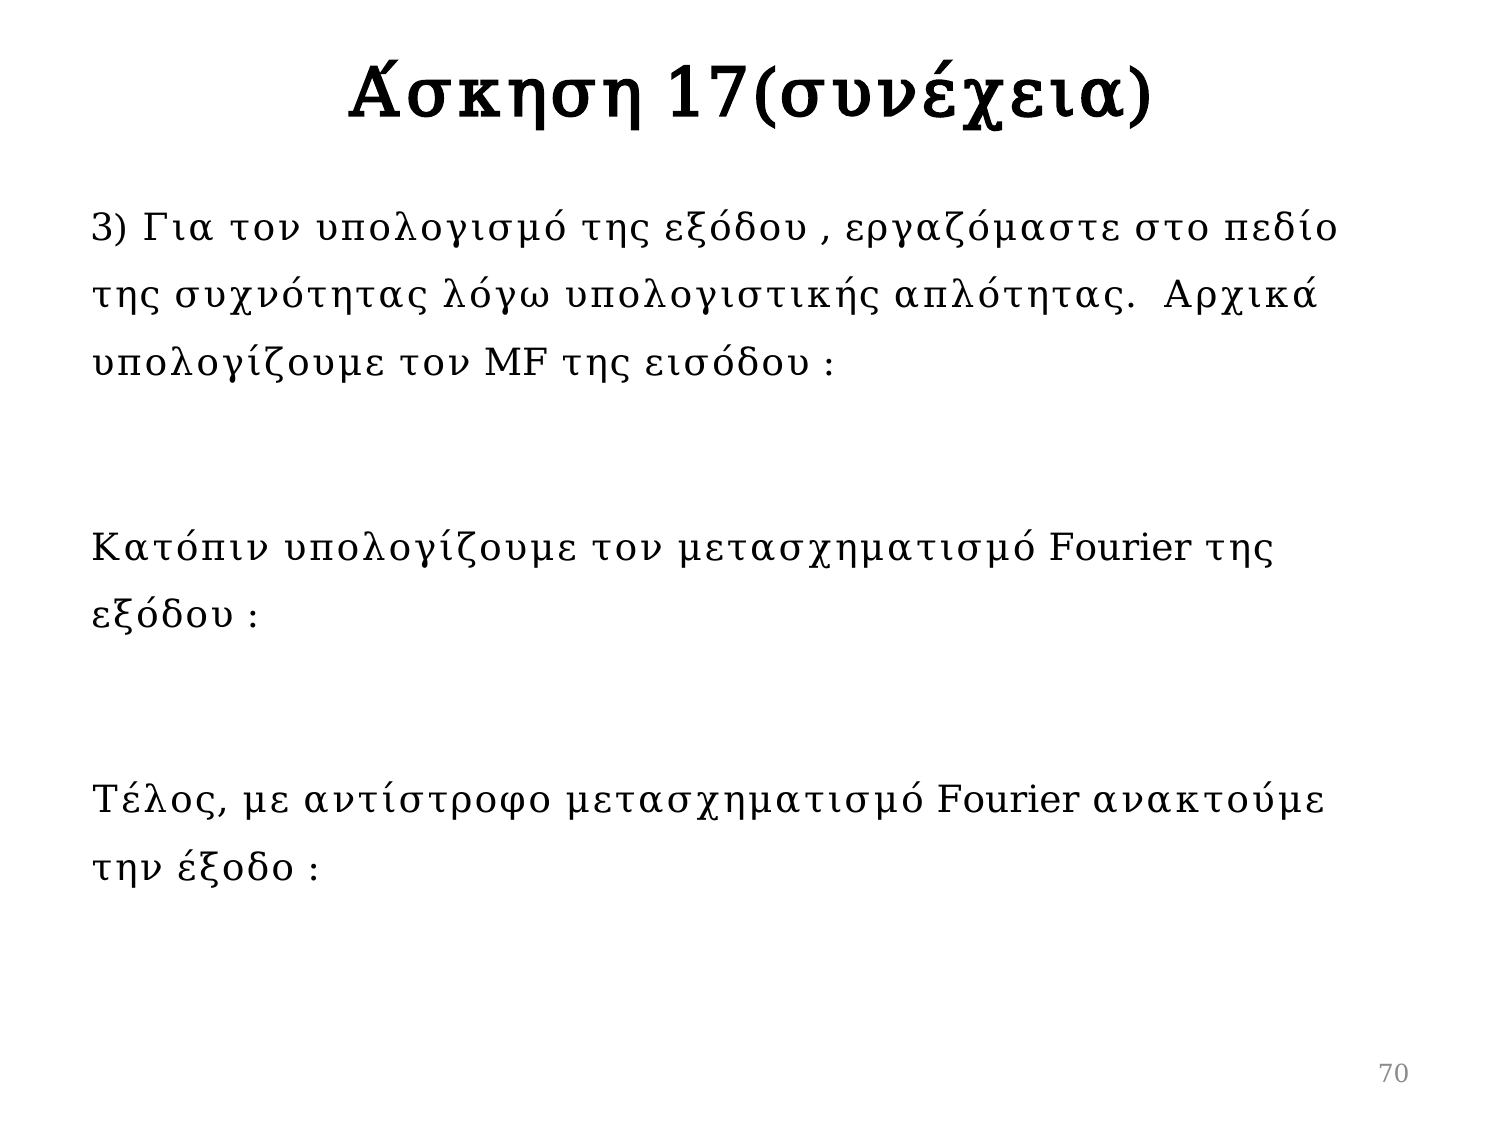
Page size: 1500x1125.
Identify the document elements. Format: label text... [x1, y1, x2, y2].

title Άσκηση 17(συνέχεια) [75, 19, 1425, 159]
slide_number 70 [1222, 1042, 1425, 1103]
